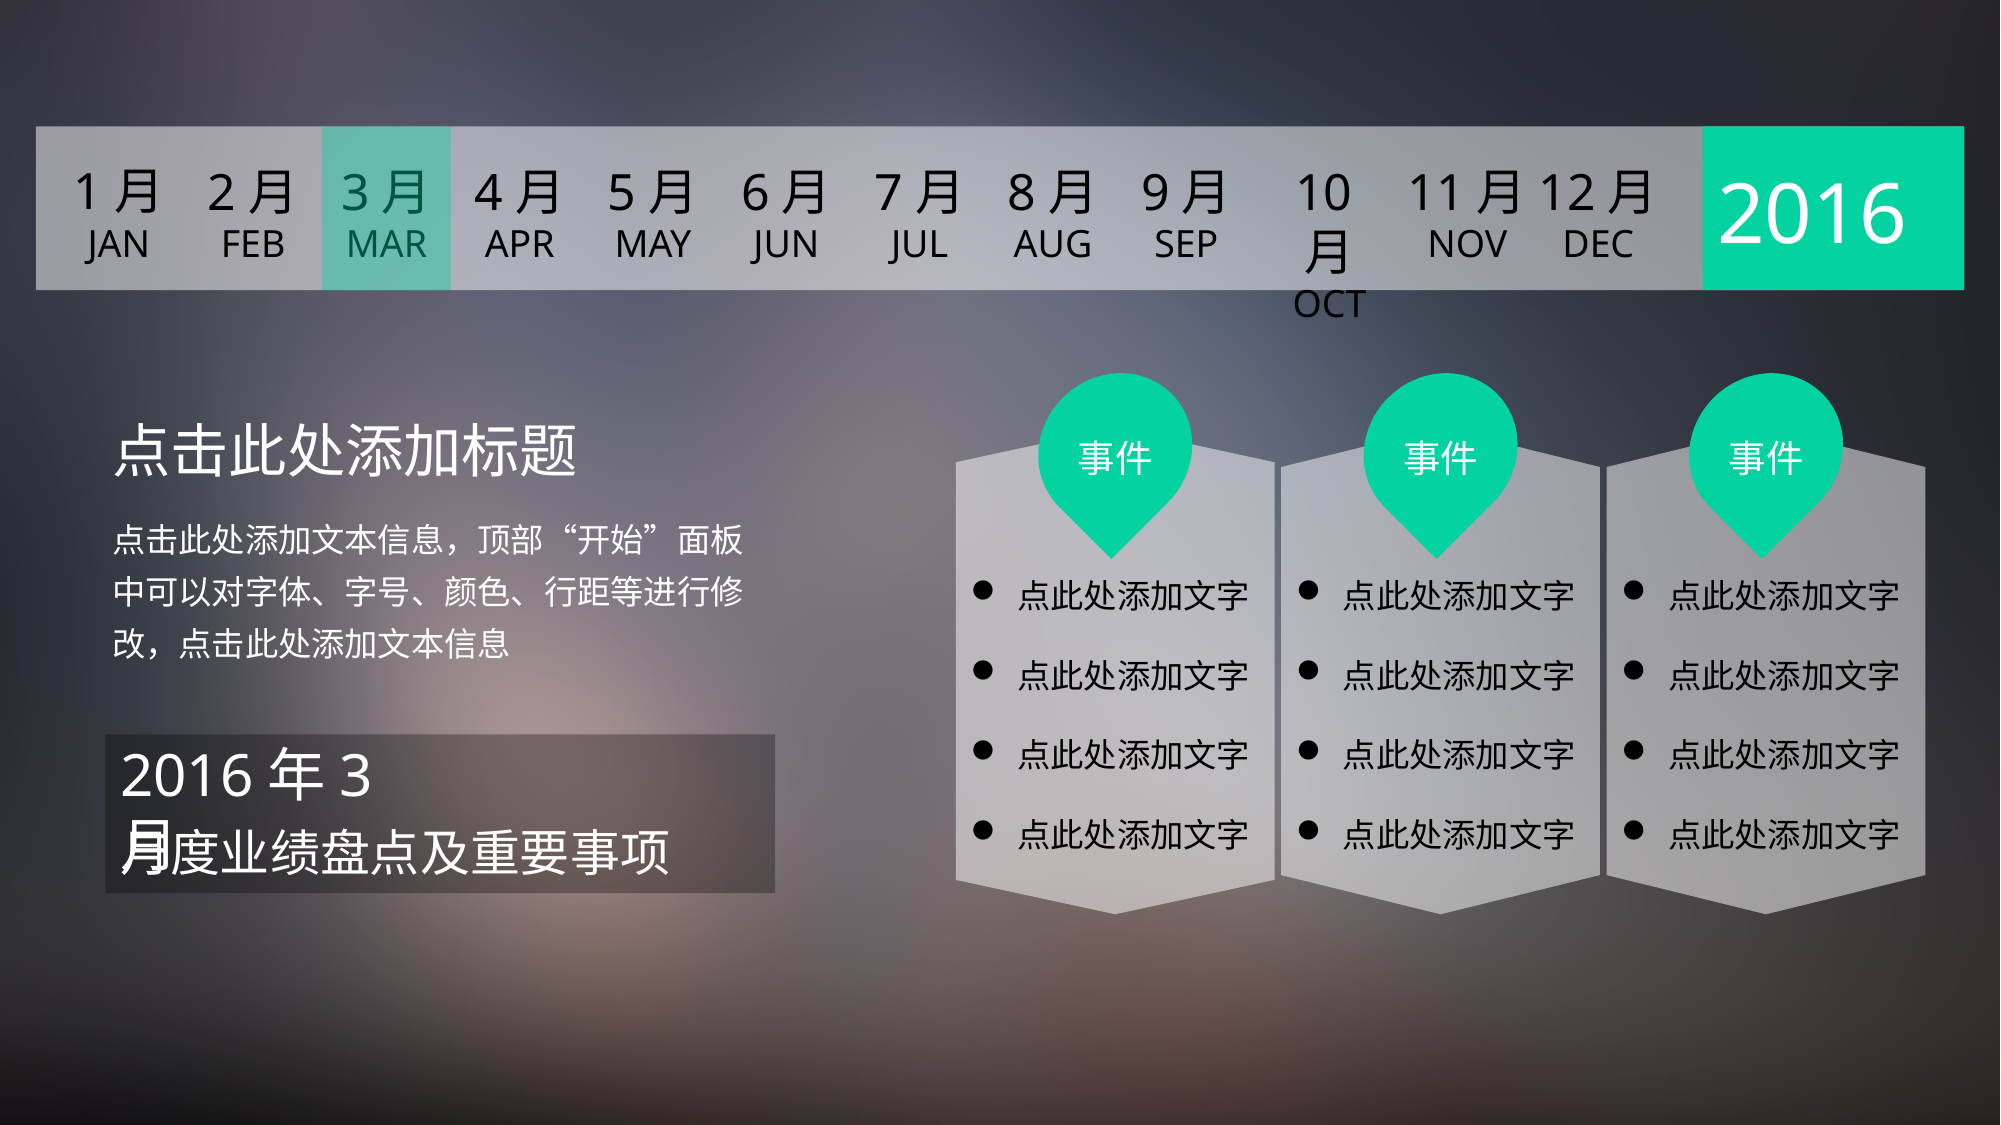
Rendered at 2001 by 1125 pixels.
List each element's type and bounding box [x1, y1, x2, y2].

text_box [1281, 375, 1606, 915]
picture [0, 0, 2000, 1125]
text_box [1606, 375, 1940, 915]
text_box [955, 375, 1281, 915]
